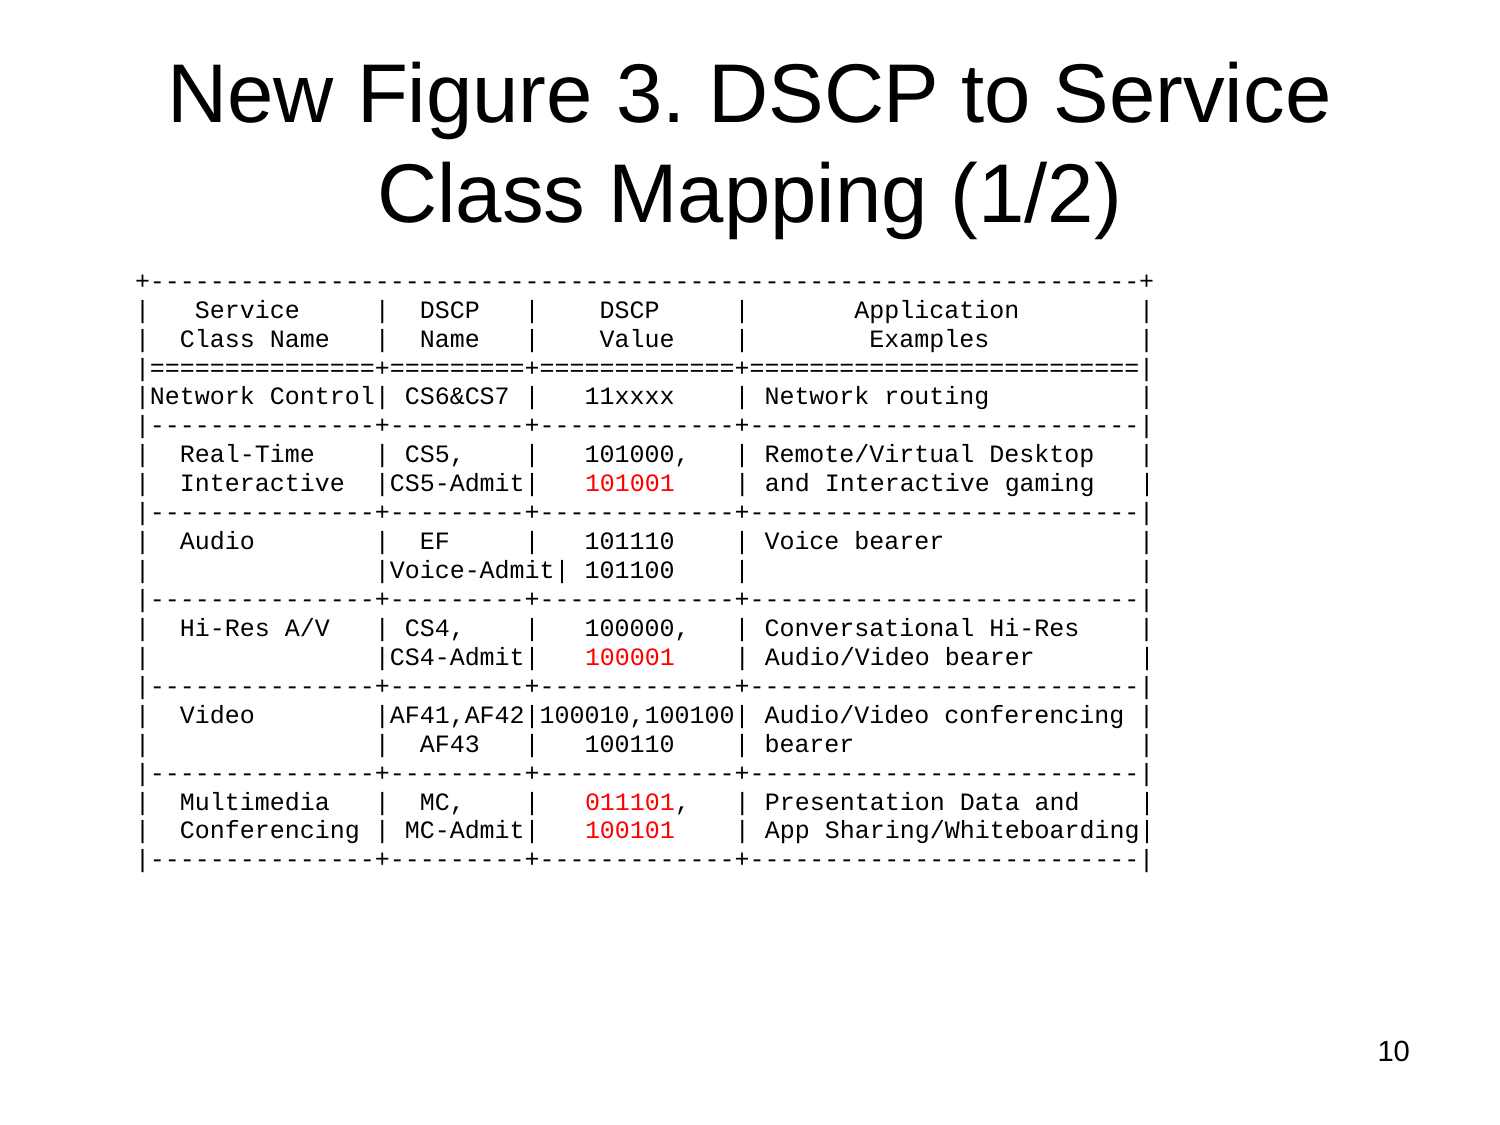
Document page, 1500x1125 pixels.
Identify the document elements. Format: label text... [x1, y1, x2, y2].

slide_number 10 [1074, 1024, 1426, 1103]
title New Figure 3. DSCP to Service Class Mapping (1/2) [74, 44, 1426, 233]
list +------------------------------------------------------------------+ | Service | DSCP | DSCP | Application | | Class Name | Name | Value | Examples | |===============+=========+=============+==========================| |Network Control| CS6&CS7 | 11xxxx | Network routing | |---------------+---------+-------------+--------------------------| | Real-Time | CS5, | 101000, | Remote/Virtual Desktop | | Interactive |CS5-Admit| 101001 | and Interactive gaming | |---------------+---------+-------------+--------------------------| | Audio | EF | 101110 | Voice bearer | | |Voice-Admit| 101100 | | |---------------+---------+-------------+--------------------------| | Hi-Res A/V | CS4, | 100000, | Conversational Hi-Res | | |CS4-Admit| 100001 | Audio/Video bearer | |---------------+---------+-------------+--------------------------| | Video |AF41,AF42|100010,100100| Audio/Video conferencing | | | AF43 | 100110 | bearer | |---------------+---------+-------------+--------------------------| | Multimedia | MC, | 011101, | Presentation Data and | | Conferencing | MC-Admit| 100101 | App Sharing/Whiteboarding| |---------------+---------+-------------+--------------------------| [74, 262, 1426, 1006]
